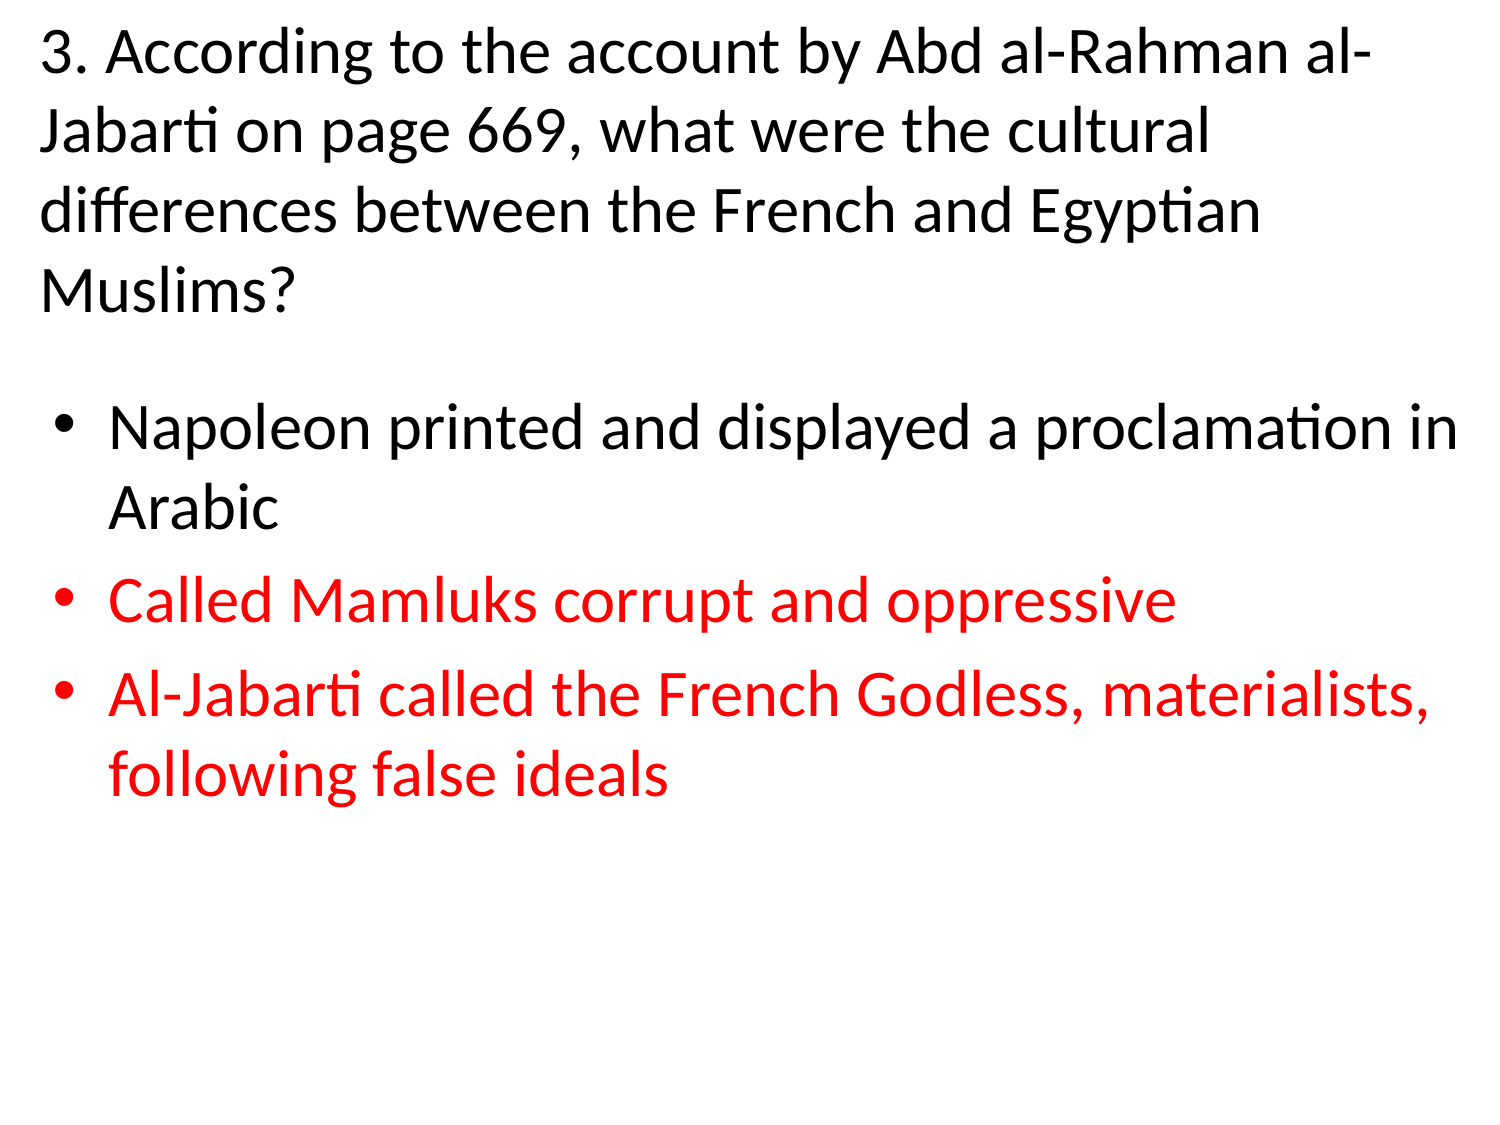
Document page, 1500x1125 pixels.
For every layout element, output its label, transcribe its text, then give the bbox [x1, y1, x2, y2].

title 3. According to the account by Abd al-Rahman al-Jabarti on page 669, what were the cultural differences between the French and Egyptian Muslims? [24, 50, 1500, 363]
list Napoleon printed and displayed a proclamation in Arabic Called Mamluks corrupt and oppressive Al-Jabarti called the French Godless, materialists, following false ideals [37, 375, 1500, 1005]
